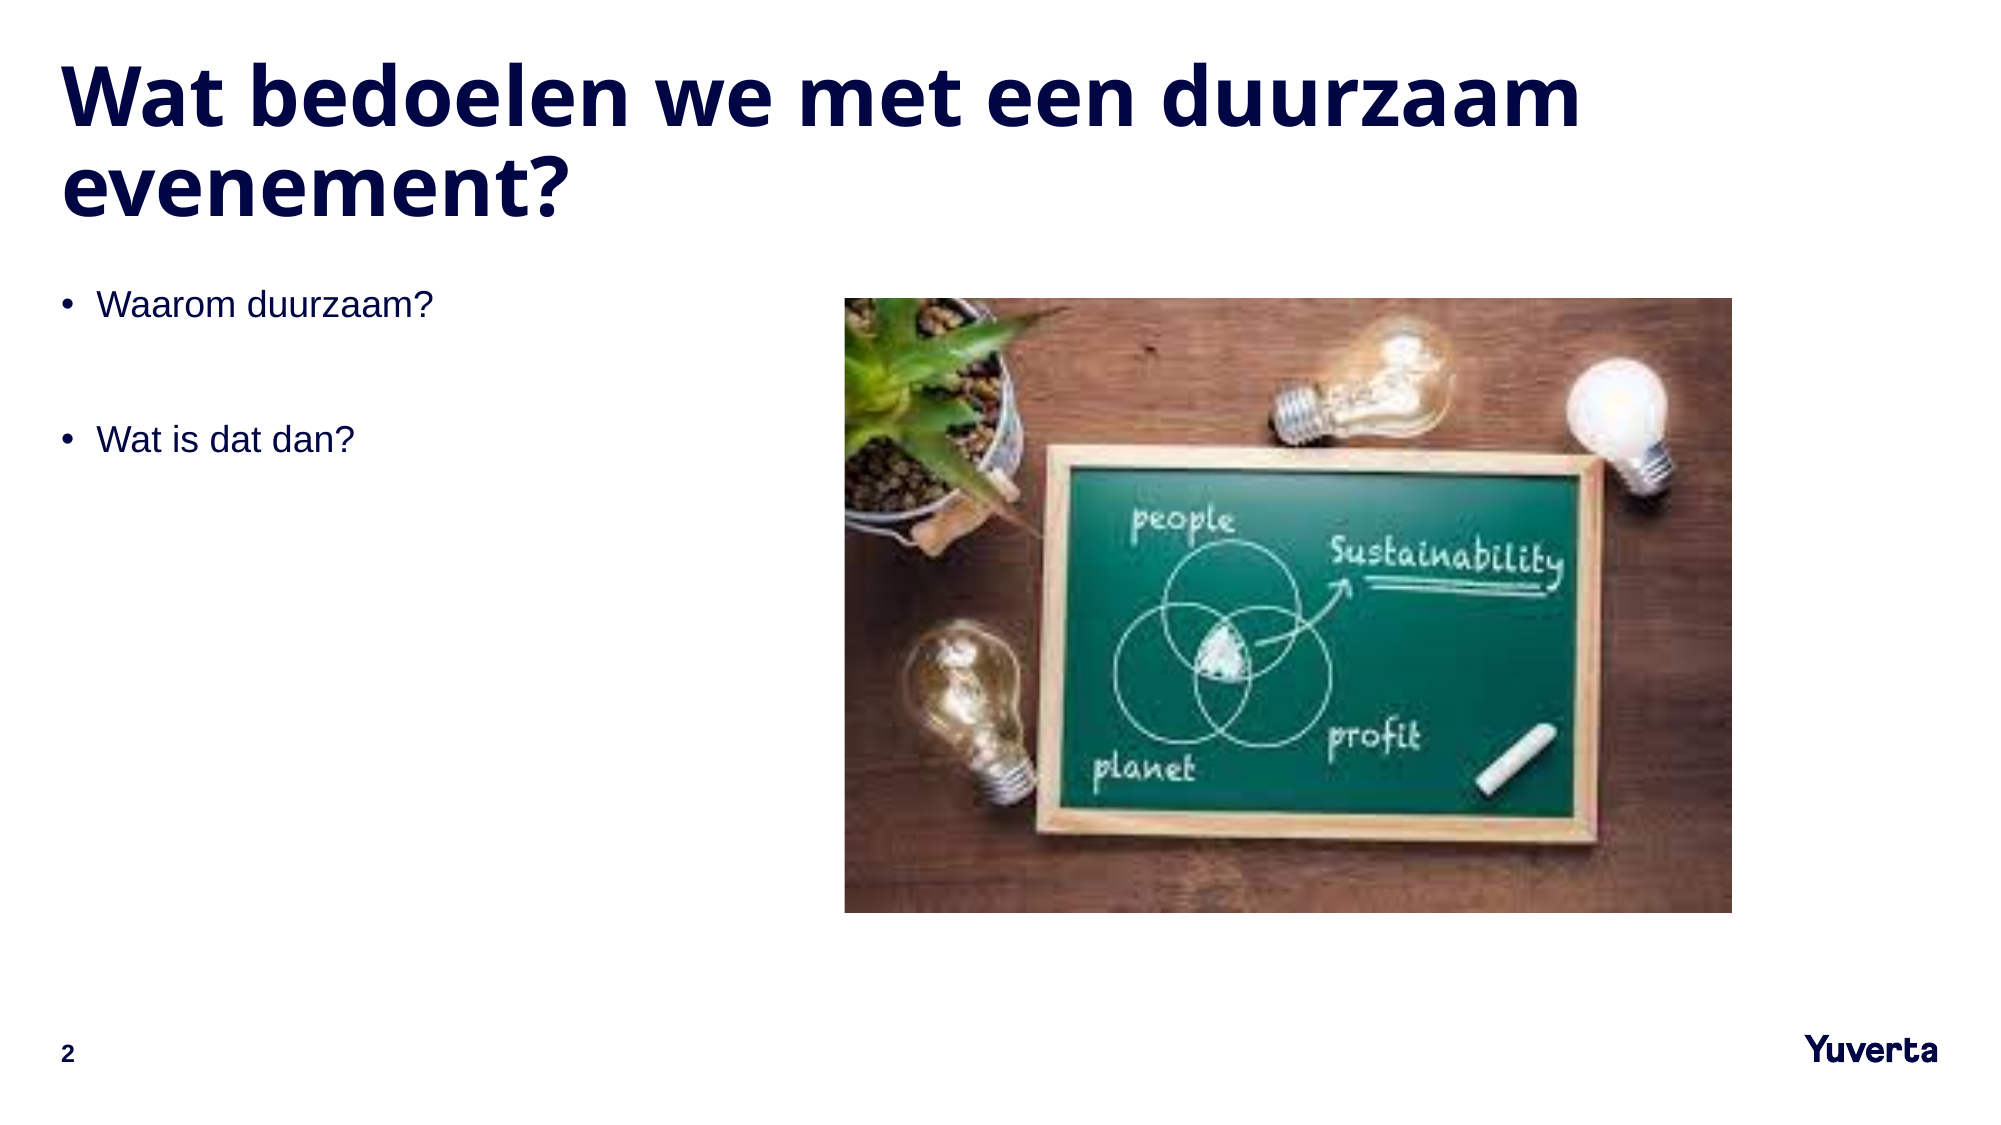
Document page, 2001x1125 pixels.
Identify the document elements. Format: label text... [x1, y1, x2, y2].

picture [844, 298, 1732, 913]
title Wat bedoelen we met een duurzaam evenement? [60, 48, 1938, 239]
slide_number 2 [60, 1037, 113, 1073]
list Waarom duurzaam? Wat is dat dan? [60, 280, 987, 1006]
